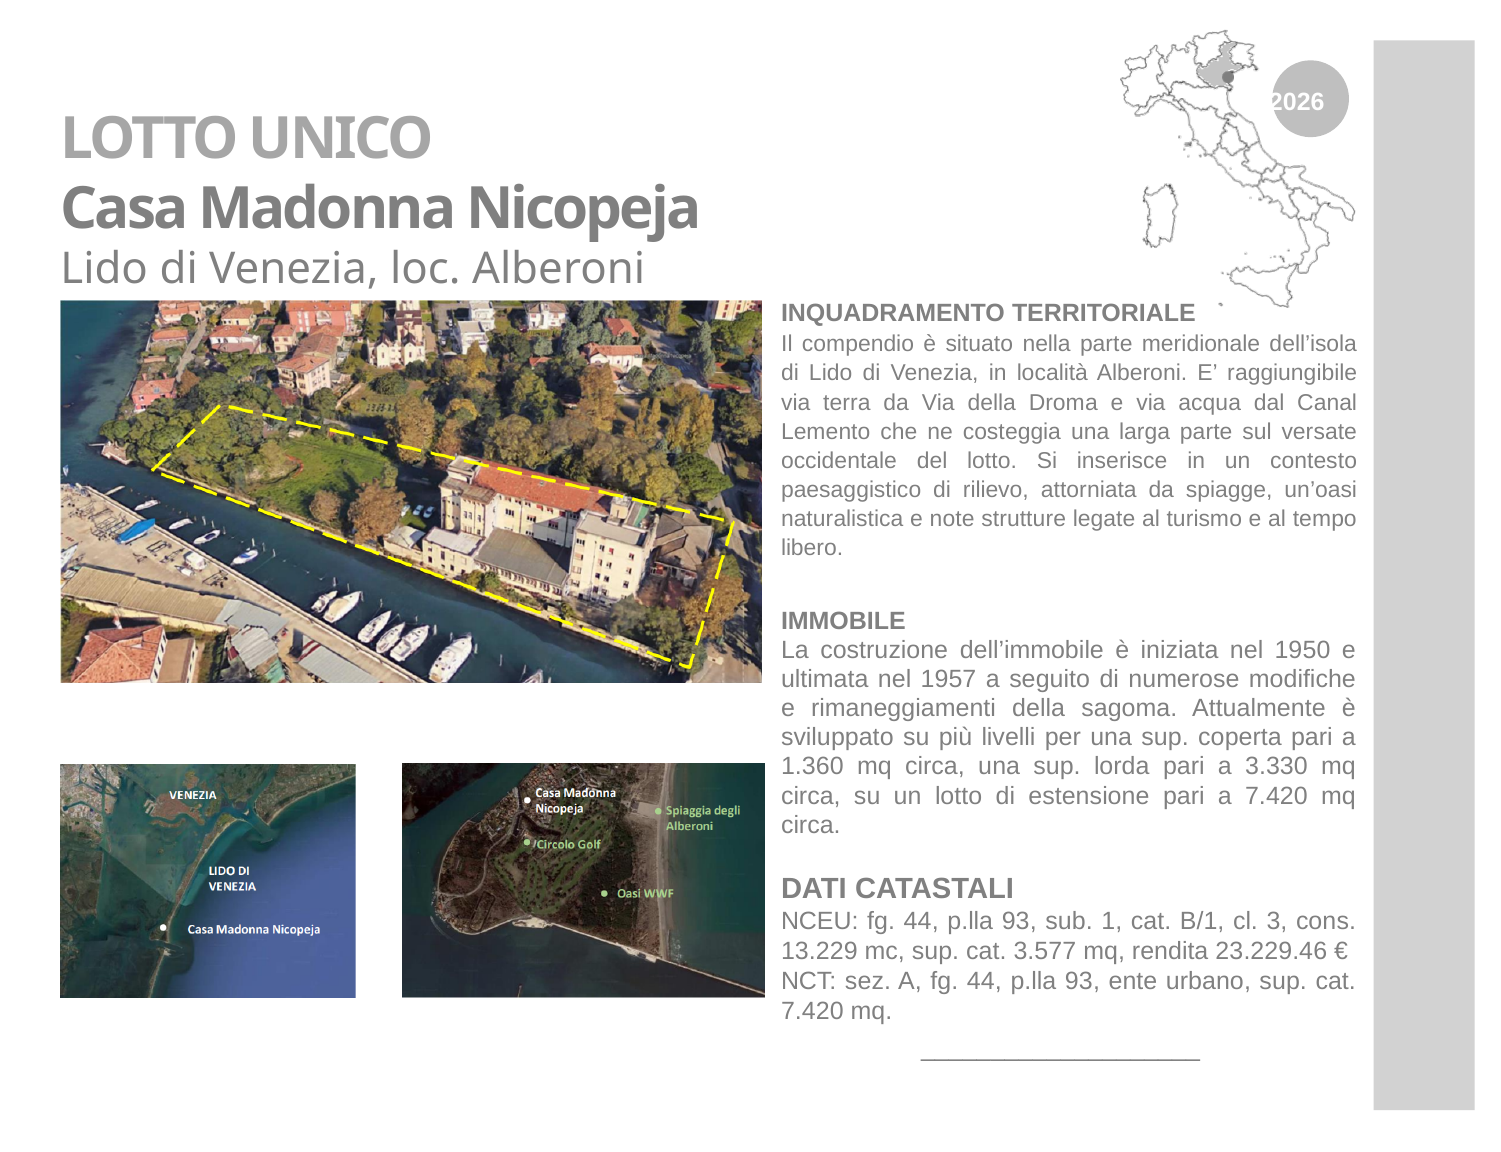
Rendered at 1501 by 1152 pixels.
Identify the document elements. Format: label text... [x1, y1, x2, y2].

picture [59, 300, 762, 684]
text_box LOTTO UNICO Casa Madonna Nicopeja Lido di Venezia, loc. Alberoni [47, 93, 750, 300]
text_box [1257, 67, 1265, 124]
text_box [1372, 38, 1477, 1112]
picture [59, 764, 356, 998]
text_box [1270, 60, 1355, 138]
picture [1119, 22, 1356, 318]
text_box INQUADRAMENTO TERRITORIALE Il compendio è situato nella parte meridionale dell’isola di Lido di Venezia, in località Alberoni. E’ raggiungibile via terra da Via della Droma e via acqua dal Canal Lemento che ne costeggia una larga parte sul versate occidentale del lotto. Si inserisce in un contesto paesaggistico di rilievo, attorniata da spiagge, un’oasi naturalistica e note strutture legate al turismo e al tempo libero. IMMOBILE La costruzione dell’immobile è iniziata nel 1950 e ultimata nel 1957 a seguito di numerose modifiche e rimaneggiamenti della sagoma. Attualmente è sviluppato su più livelli per una sup. coperta pari a 1.360 mq circa, una sup. lorda pari a 3.330 mq circa, su un lotto di estensione pari a 7.420 mq circa. DATI CATASTALI NCEU: fg. 44, p.lla 93, sub. 1, cat. B/1, cl. 3, cons. 13.229 mc, sup. cat. 3.577 mq, rendita 23.229.46 € NCT: sez. A, fg. 44, p.lla 93, ente urbano, sup. cat. 7.420 mq. ____________________ [767, 283, 1371, 1105]
picture [401, 761, 765, 998]
